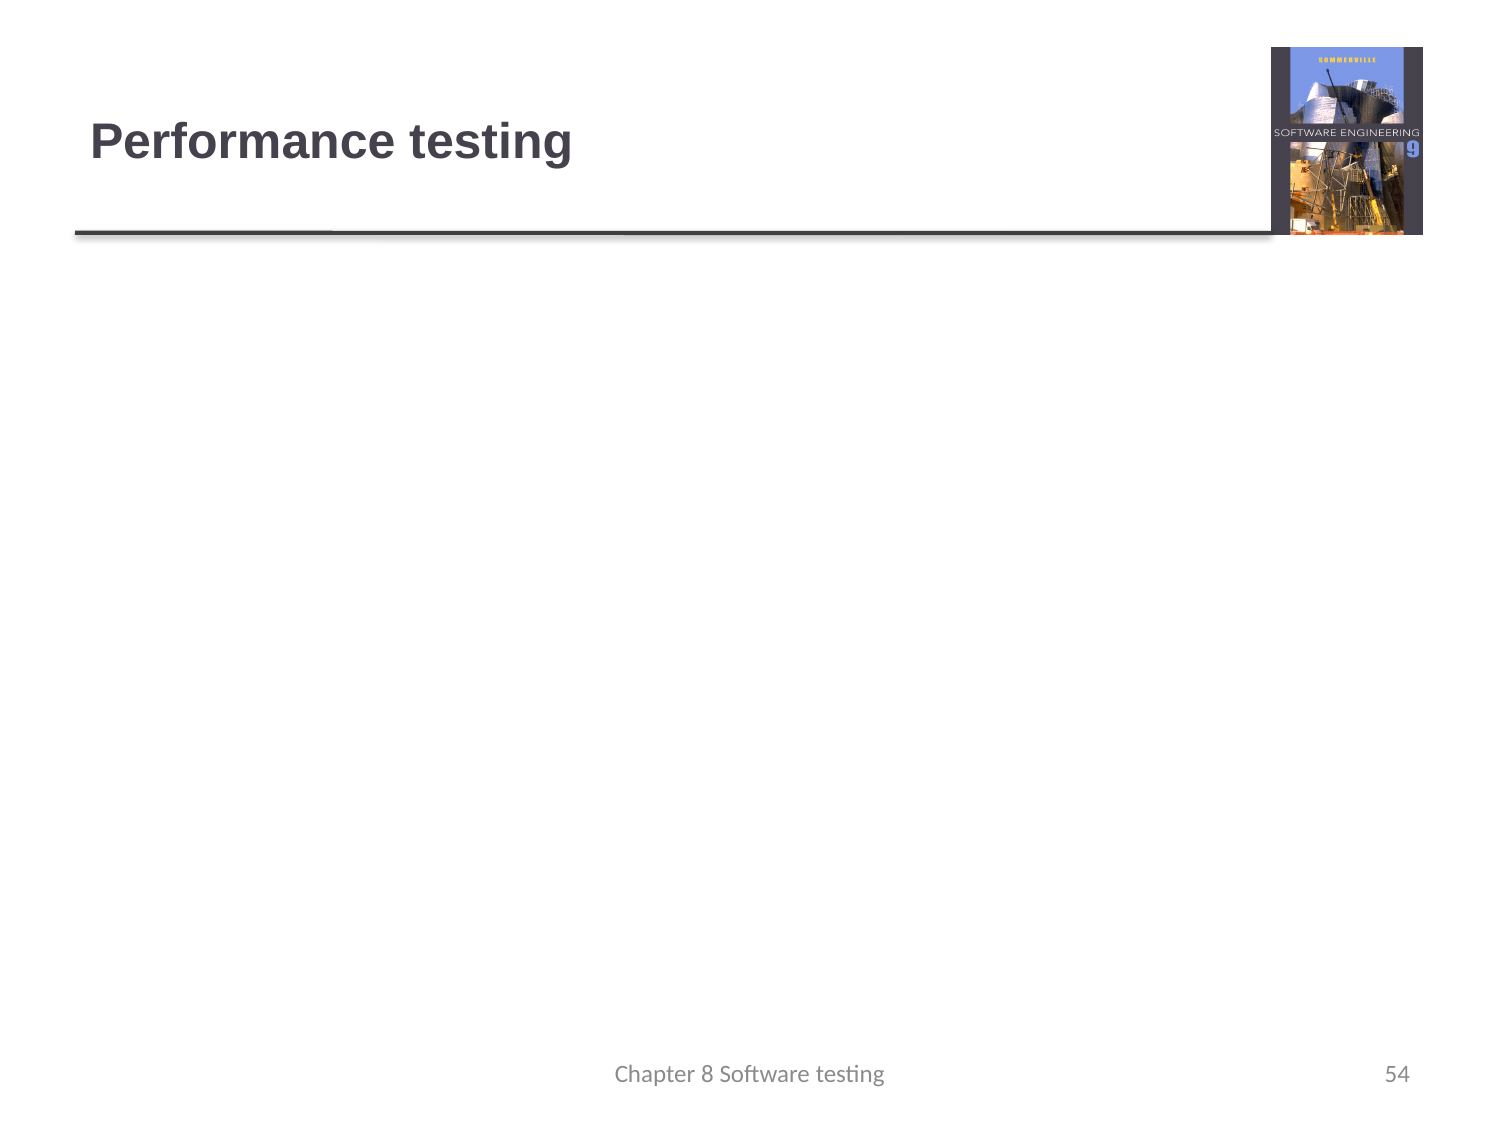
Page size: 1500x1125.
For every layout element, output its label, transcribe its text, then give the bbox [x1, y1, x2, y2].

footer Chapter 8 Software testing [512, 1042, 988, 1103]
title Performance testing [74, 44, 1272, 233]
slide_number 54 [1074, 1042, 1425, 1103]
picture [1272, 47, 1423, 235]
